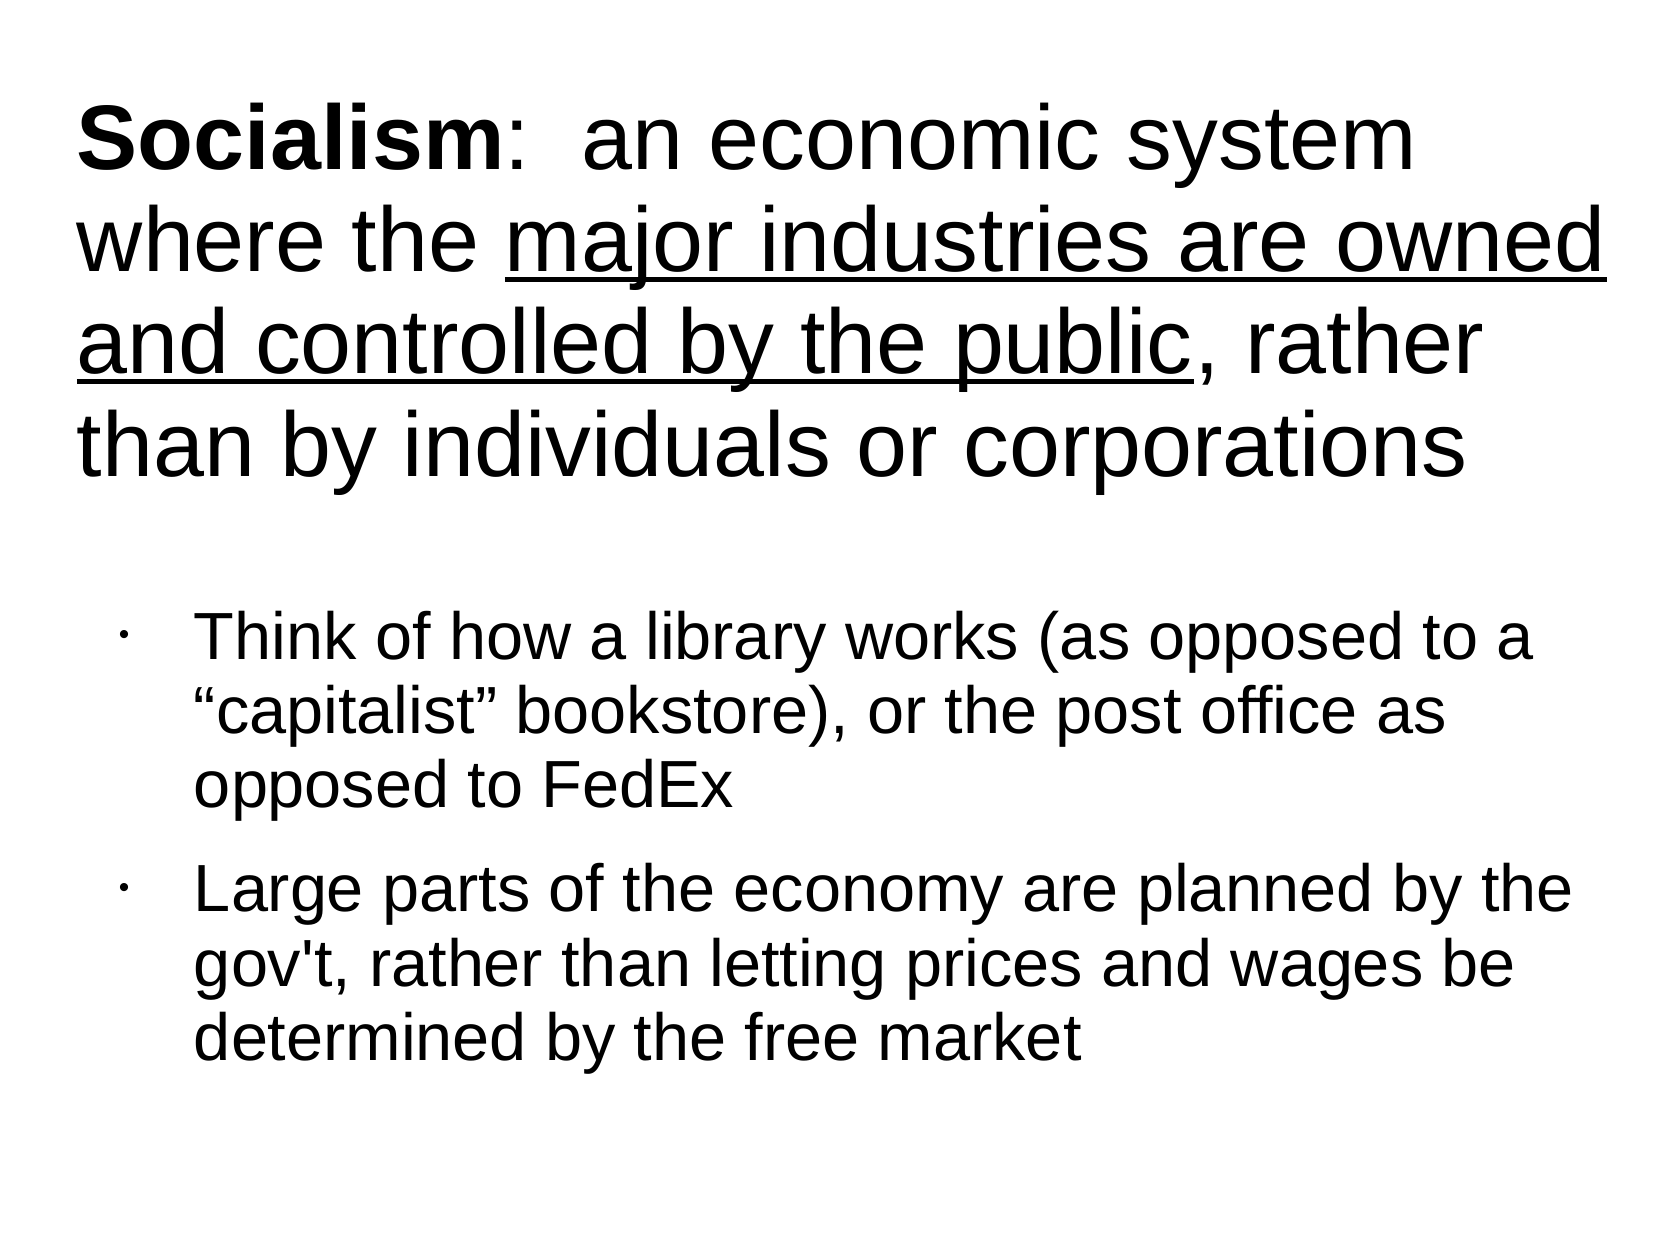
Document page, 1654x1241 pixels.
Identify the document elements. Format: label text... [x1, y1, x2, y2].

list Think of how a library works (as opposed to a “capitalist” bookstore), or the post office as opposed to FedEx Large parts of the economy are planned by the gov't, rather than letting prices and wages be determined by the free market [101, 595, 1590, 1128]
title Socialism: an economic system where the major industries are owned and controlled by the public, rather than by individuals or corporations [76, 132, 1615, 446]
